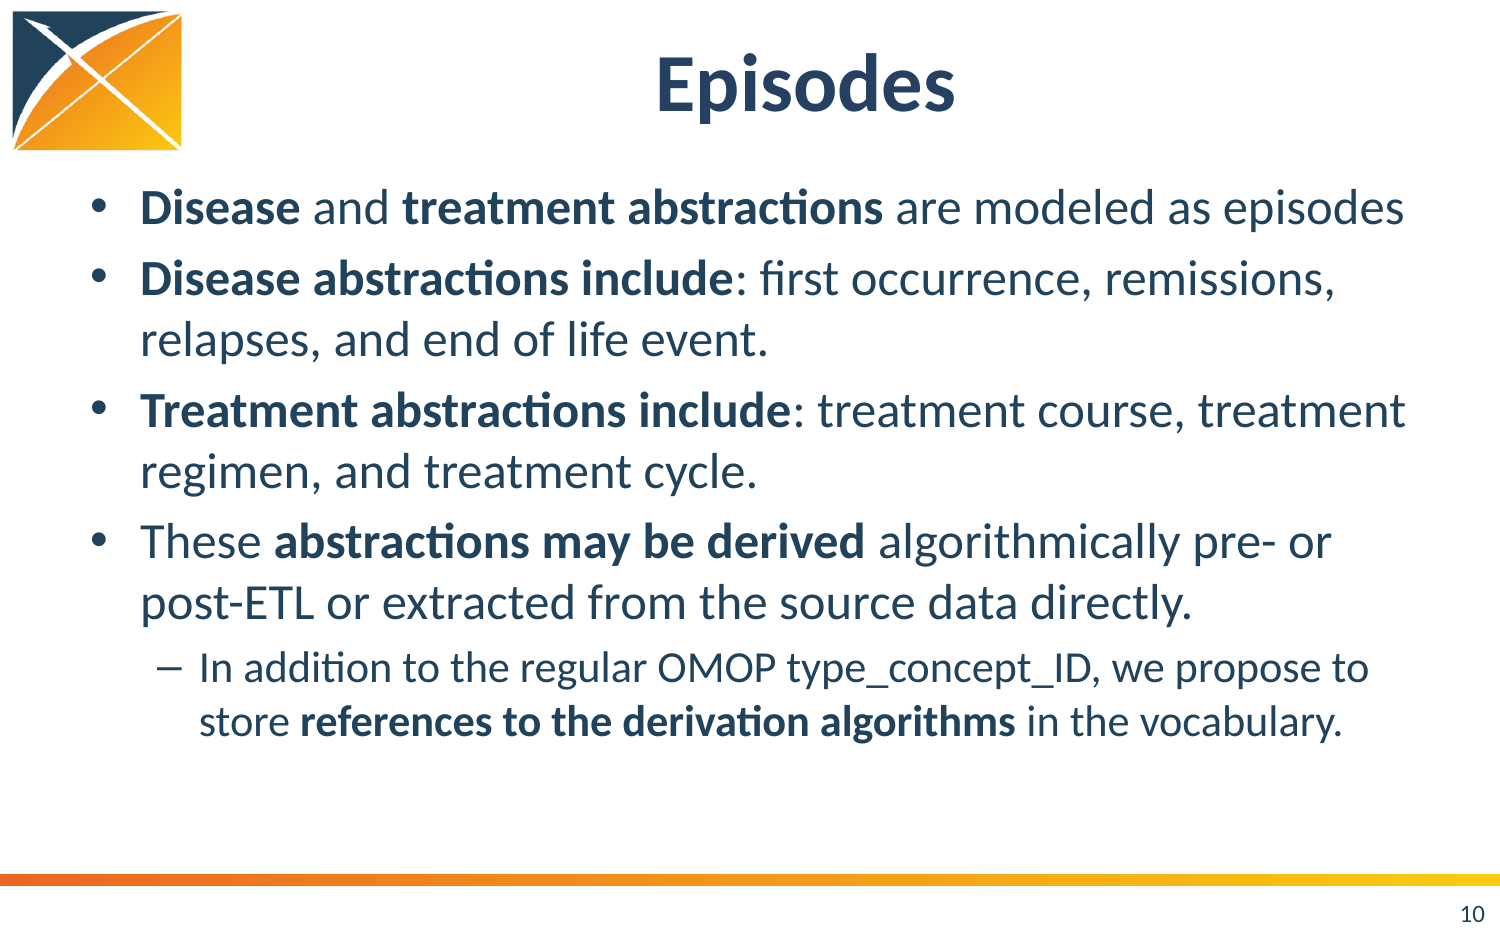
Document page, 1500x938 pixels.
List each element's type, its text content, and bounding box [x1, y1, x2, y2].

slide_number 10 [1149, 887, 1500, 938]
picture [0, 0, 206, 167]
list Disease and treatment abstractions are modeled as episodes Disease abstractions include: first occurrence, remissions, relapses, and end of life event. Treatment abstractions include: treatment course, treatment regimen, and treatment cycle. These abstractions may be derived algorithmically pre- or post-ETL or extracted from the source data directly. In addition to the regular OMOP type_concept_ID, we propose to store references to the derivation algorithms in the vocabulary. [75, 166, 1425, 838]
title Episodes [187, 20, 1425, 136]
